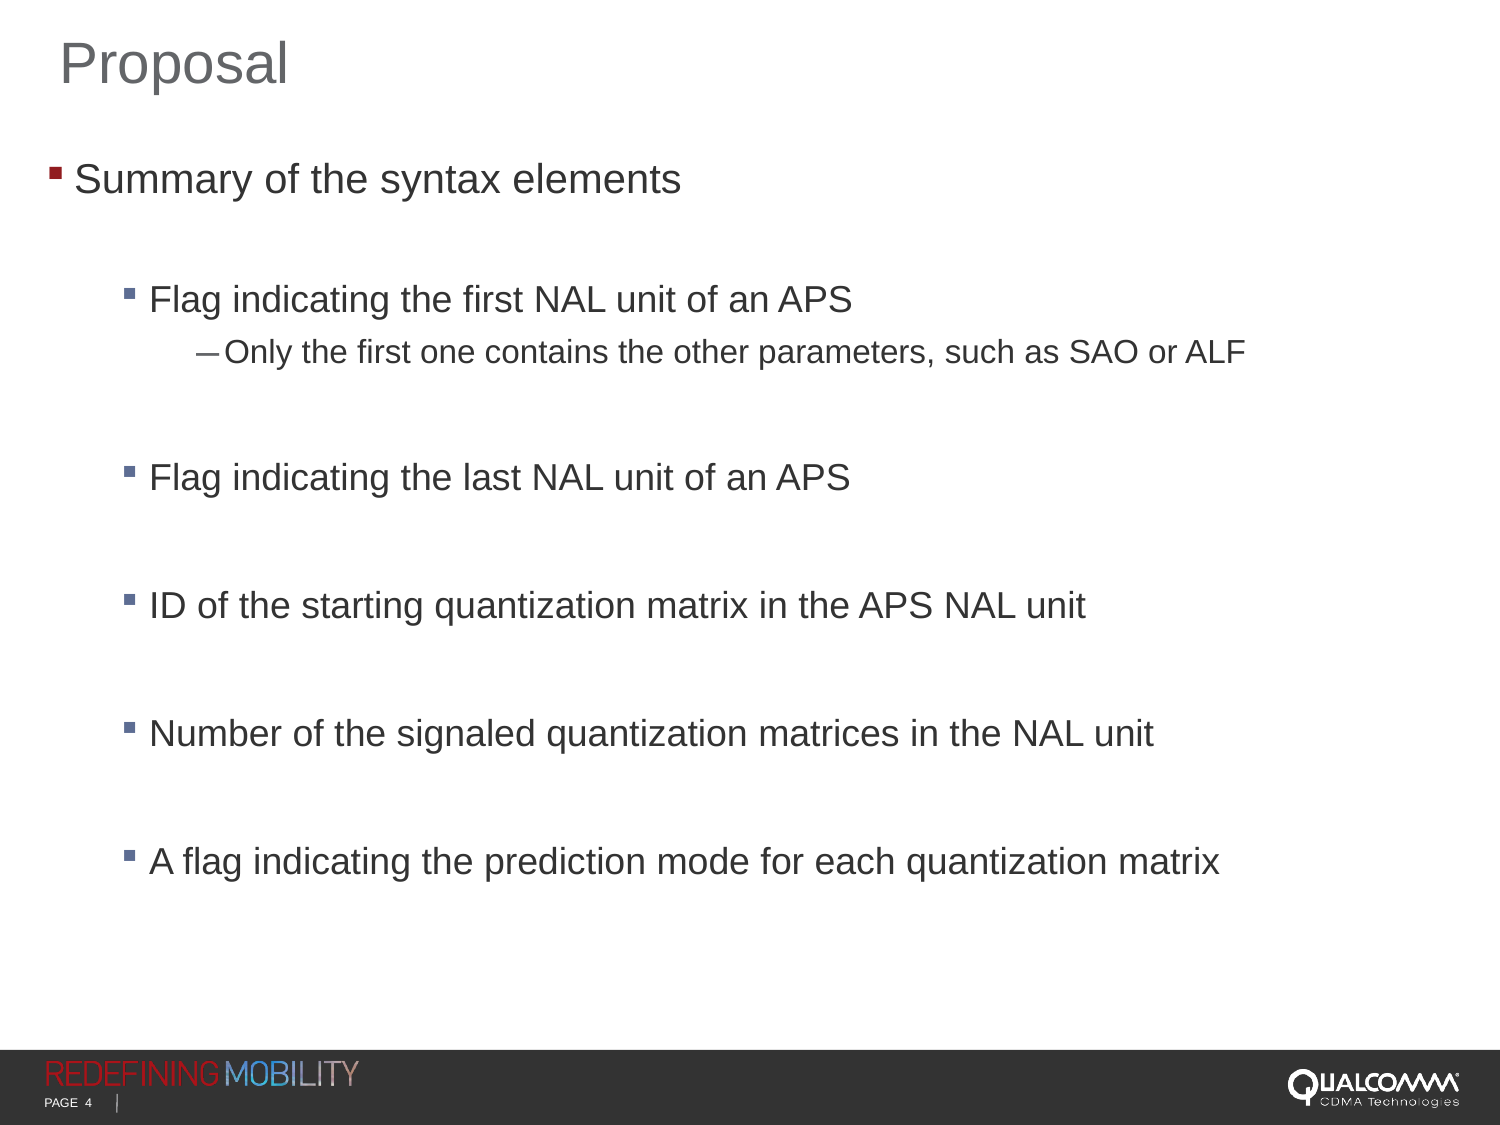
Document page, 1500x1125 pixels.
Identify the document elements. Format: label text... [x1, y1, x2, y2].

list Summary of the syntax elements Flag indicating the first NAL unit of an APS Only the first one contains the other parameters, such as SAO or ALF Flag indicating the last NAL unit of an APS ID of the starting quantization matrix in the APS NAL unit Number of the signaled quantization matrices in the NAL unit A flag indicating the prediction mode for each quantization matrix [30, 148, 1469, 1021]
title Proposal [44, 20, 1483, 113]
picture [31, 1049, 369, 1098]
picture [1278, 1058, 1478, 1114]
